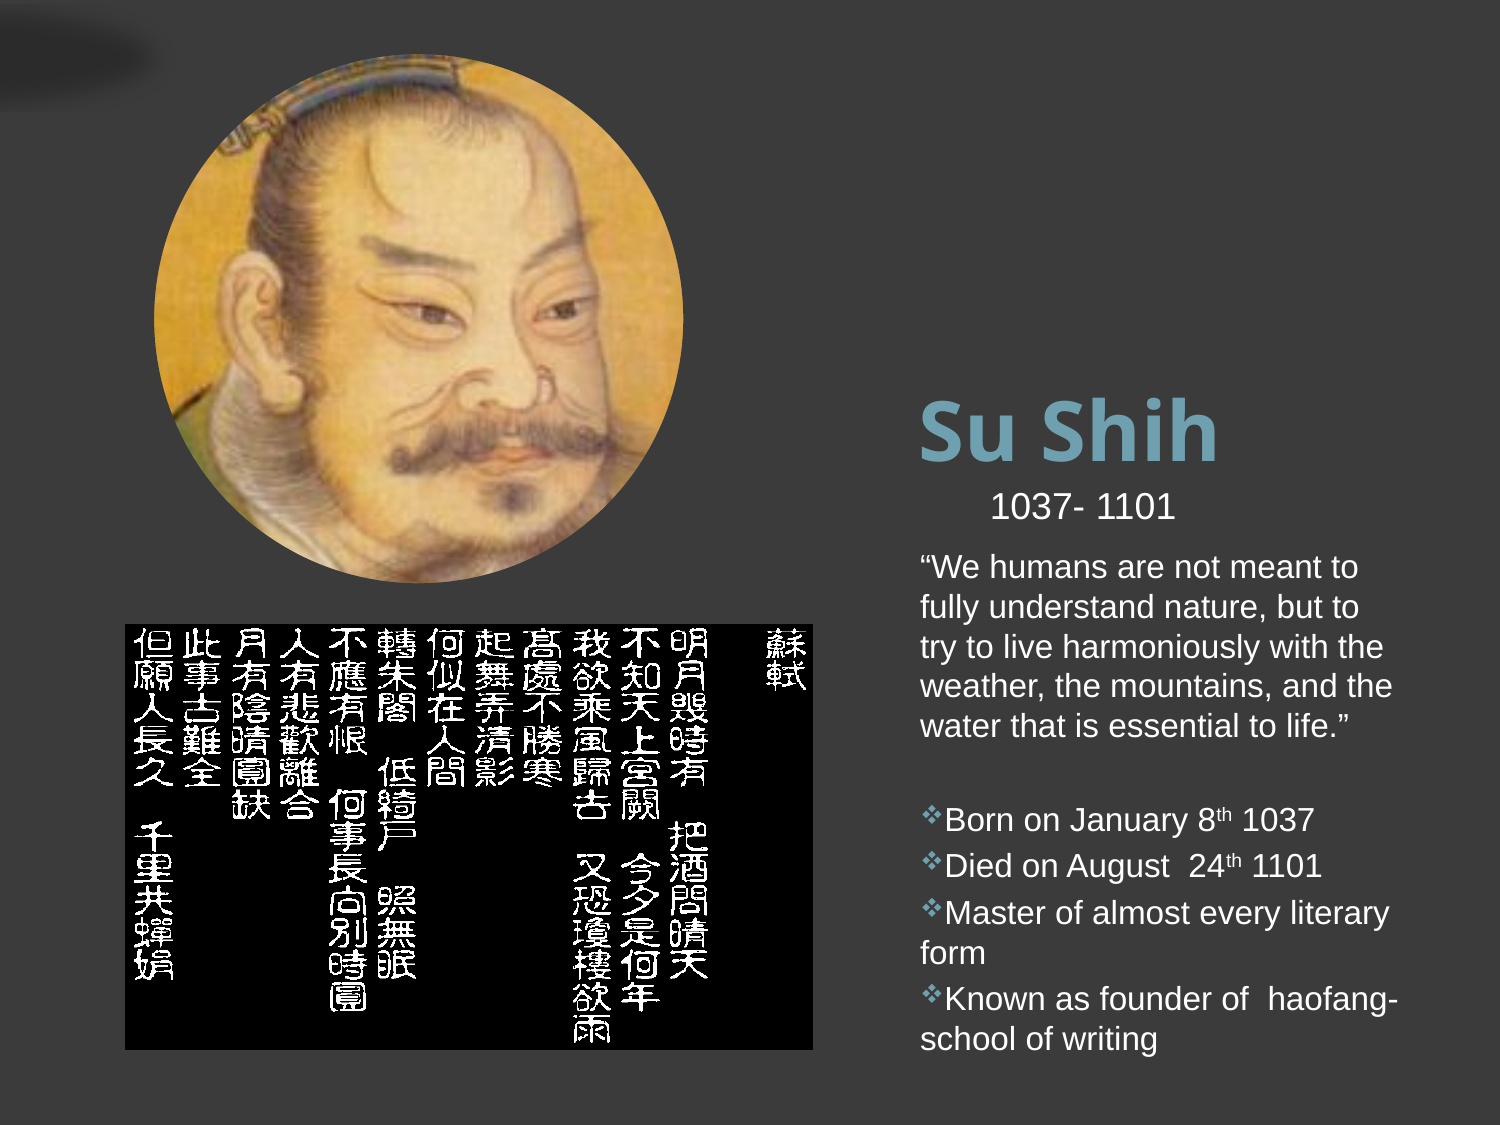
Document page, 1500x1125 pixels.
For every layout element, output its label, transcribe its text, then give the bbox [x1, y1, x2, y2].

picture [124, 624, 813, 1051]
text_box 1037- 1101 [974, 474, 1263, 535]
title Su Shih [911, 279, 1413, 486]
list “We humans are not meant to fully understand nature, but to try to live harmoniously with the weather, the mountains, and the water that is essential to life.” Born on January 8th 1037 Died on August 24th 1101 Master of almost every literary form Known as founder of haofang- school of writing [912, 537, 1414, 1088]
picture [149, 49, 688, 588]
